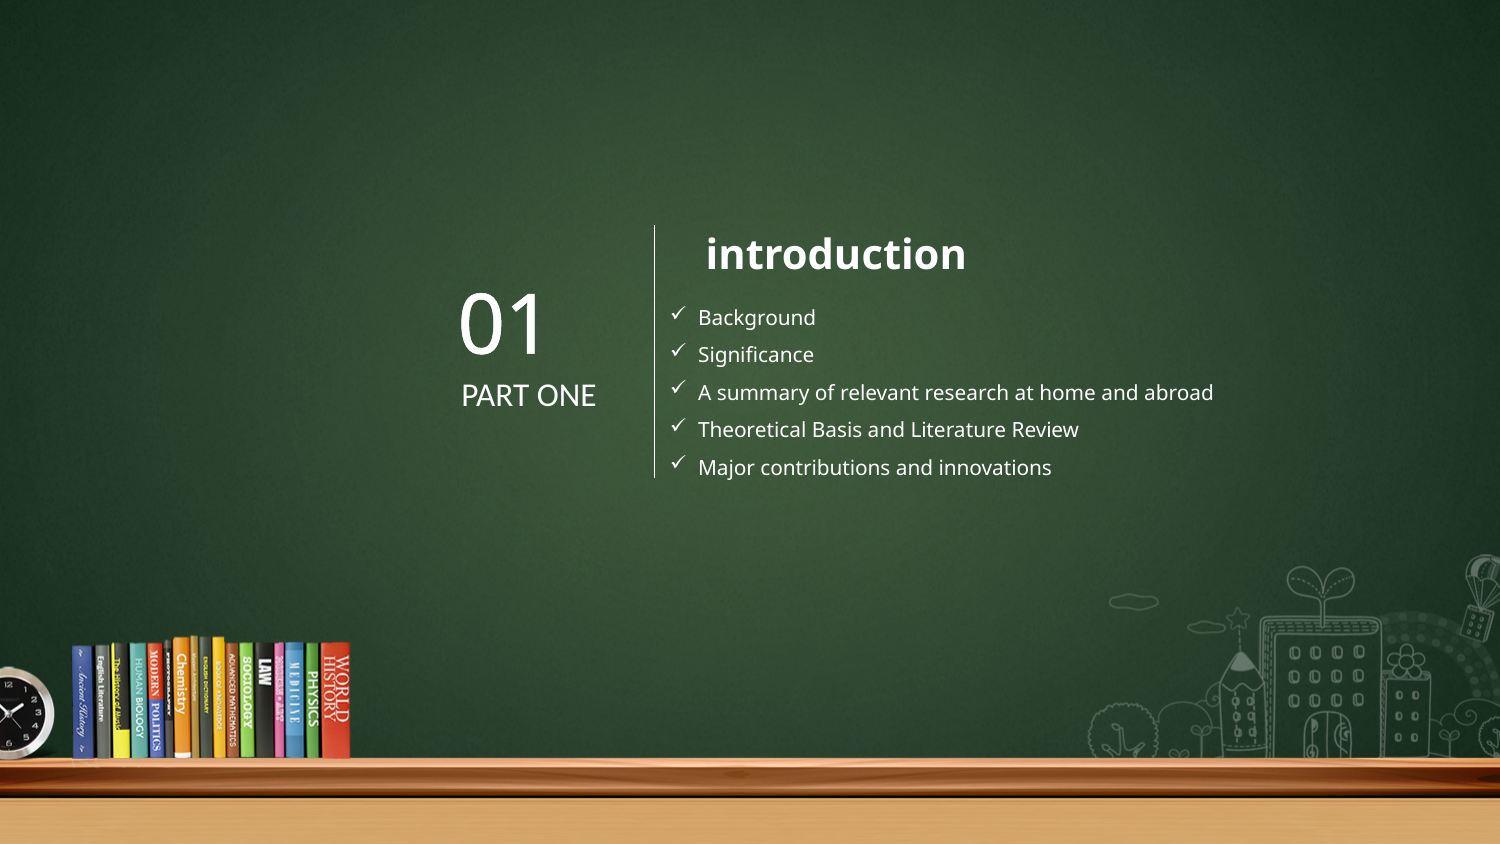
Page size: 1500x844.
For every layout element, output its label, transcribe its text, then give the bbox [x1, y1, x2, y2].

text_box PART ONE [440, 366, 618, 421]
text_box Background Significance A summary of relevant research at home and abroad Theoretical Basis and Literature Review Major contributions and innovations [655, 284, 1229, 487]
text_box introduction [690, 220, 1105, 286]
picture [0, 0, 1500, 844]
text_box 01 [442, 262, 615, 366]
